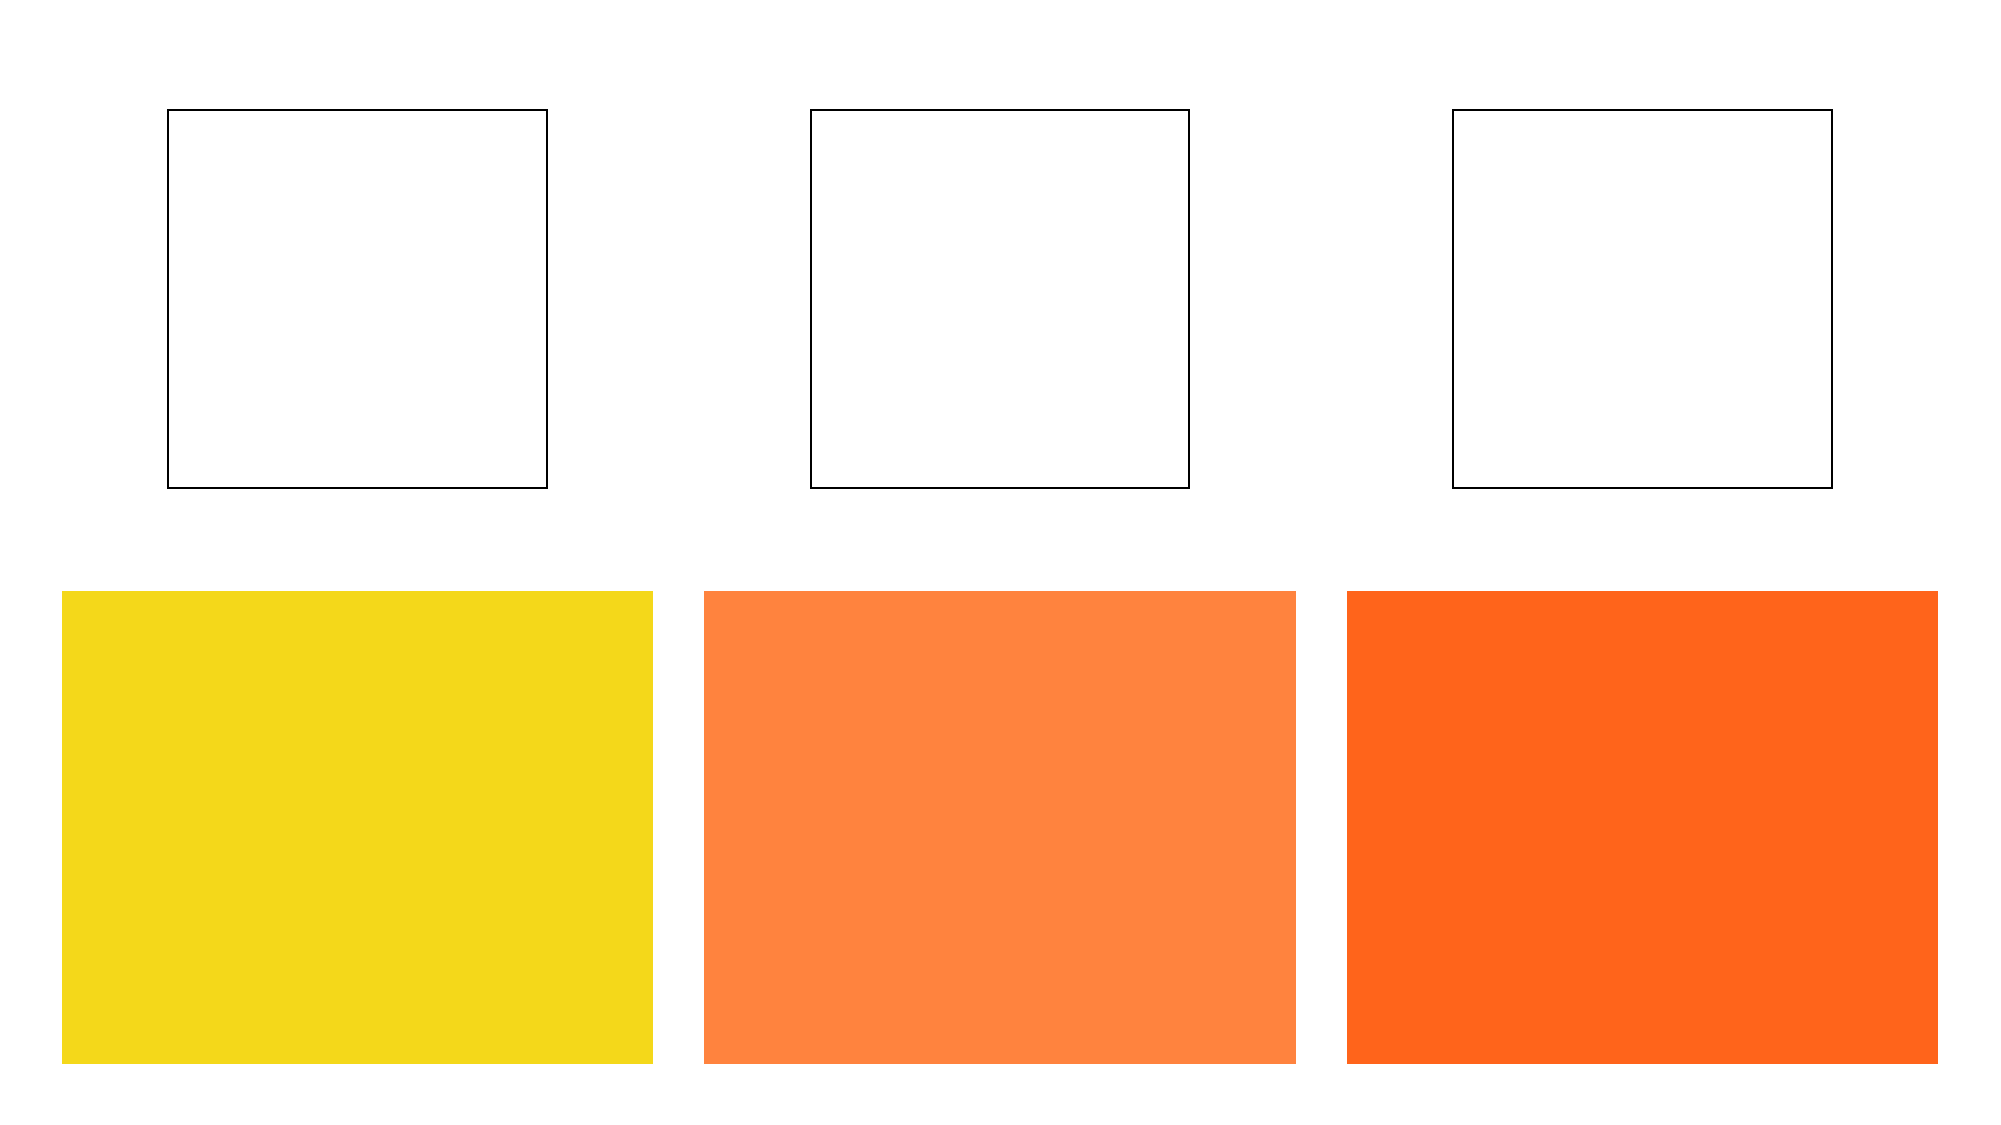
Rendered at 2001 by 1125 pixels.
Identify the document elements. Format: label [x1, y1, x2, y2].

text_box [810, 109, 1190, 489]
picture [1346, 591, 1938, 1064]
text_box [1452, 109, 1833, 489]
text_box [167, 109, 548, 489]
picture [62, 591, 653, 1064]
picture [704, 591, 1296, 1064]
